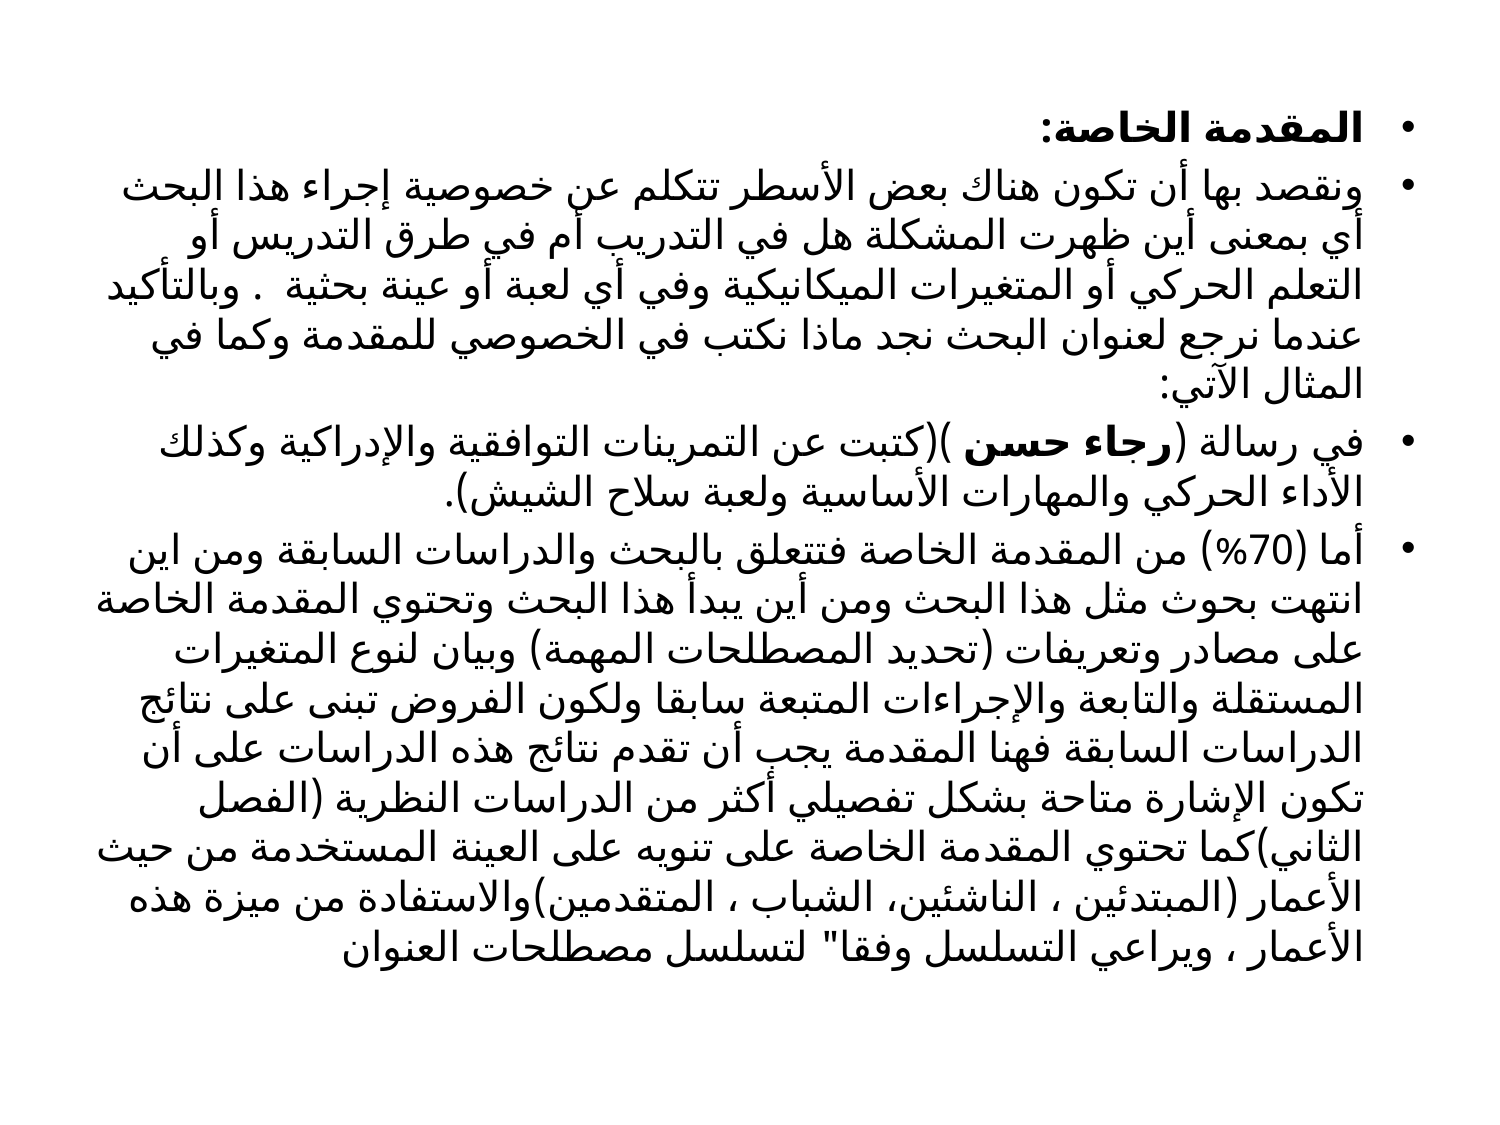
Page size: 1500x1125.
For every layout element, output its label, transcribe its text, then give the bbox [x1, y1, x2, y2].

list المقدمة الخاصة: ونقصد بها أن تكون هناك بعض الأسطر تتكلم عن خصوصية إجراء هذا البحث أي بمعنى أين ظهرت المشكلة هل في التدريب أم في طرق التدريس أو التعلم الحركي أو المتغيرات الميكانيكية وفي أي لعبة أو عينة بحثية . وبالتأكيد عندما نرجع لعنوان البحث نجد ماذا نكتب في الخصوصي للمقدمة وكما في المثال الآتي: في رسالة (رجاء حسن )(كتبت عن التمرينات التوافقية والإدراكية وكذلك الأداء الحركي والمهارات الأساسية ولعبة سلاح الشيش). أما (70%) من المقدمة الخاصة فتتعلق بالبحث والدراسات السابقة ومن اين انتهت بحوث مثل هذا البحث ومن أين يبدأ هذا البحث وتحتوي المقدمة الخاصة على مصادر وتعريفات (تحديد المصطلحات المهمة) وبيان لنوع المتغيرات المستقلة والتابعة والإجراءات المتبعة سابقا ولكون الفروض تبنى على نتائج الدراسات السابقة فهنا المقدمة يجب أن تقدم نتائج هذه الدراسات على أن تكون الإشارة متاحة بشكل تفصيلي أكثر من الدراسات النظرية (الفصل الثاني)كما تحتوي المقدمة الخاصة على تنويه على العينة المستخدمة من حيث الأعمار (المبتدئين ، الناشئين، الشباب ، المتقدمين)والاستفادة من ميزة هذه الأعمار ، ويراعي التسلسل وفقا" لتسلسل مصطلحات العنوان [75, 93, 1425, 1005]
